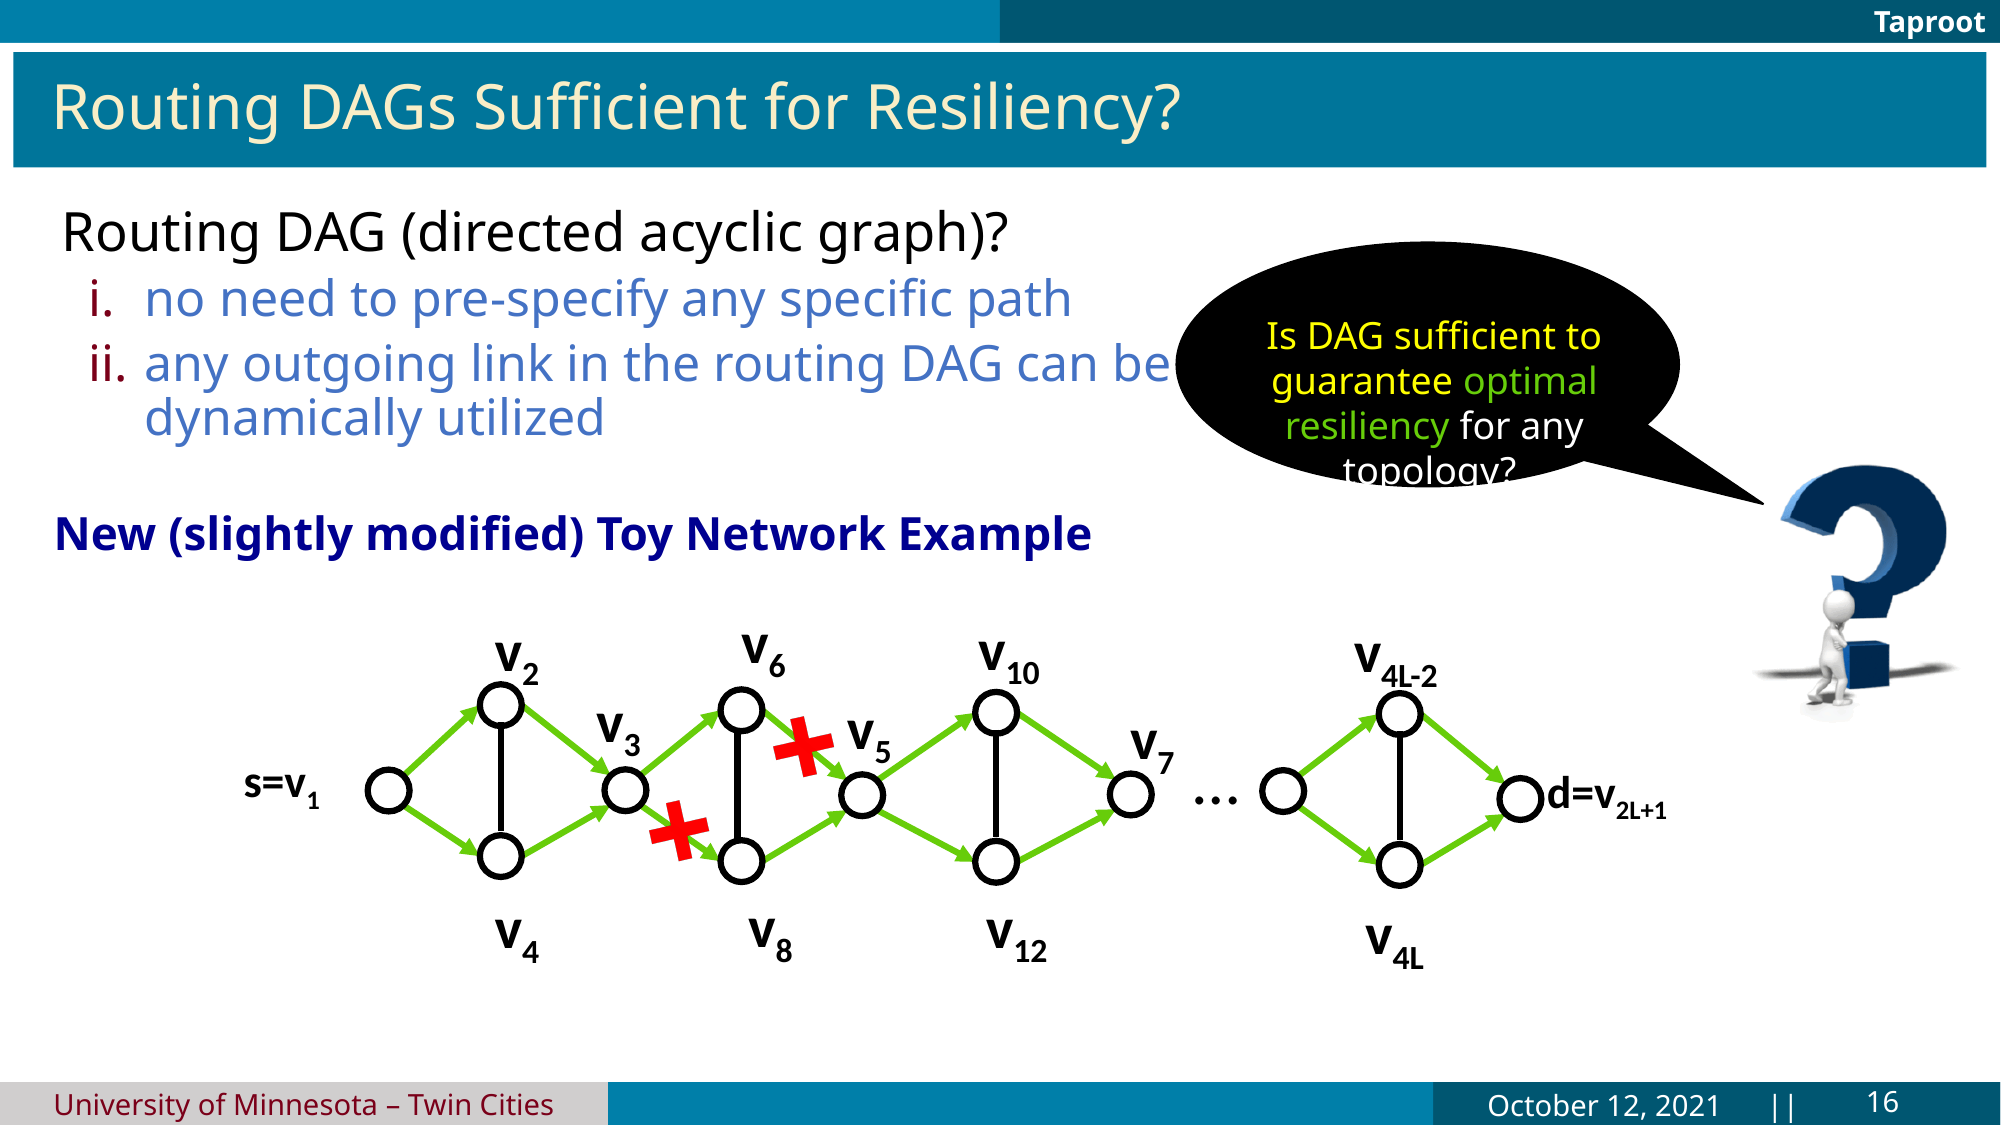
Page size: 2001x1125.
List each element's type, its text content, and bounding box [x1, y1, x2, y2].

text_box New (slightly modified) Toy Network Example [39, 497, 1108, 568]
picture [650, 802, 708, 859]
title Routing DAGs Sufficient for Resiliency? [13, 52, 1987, 168]
text_box Routing DAG (directed acyclic graph)? no need to pre-specify any specific path any outgoing link in the routing DAG can be dynamically utilized [46, 197, 1257, 507]
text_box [1176, 242, 1680, 487]
picture [775, 718, 833, 776]
picture [1752, 457, 1968, 727]
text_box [228, 597, 1720, 976]
